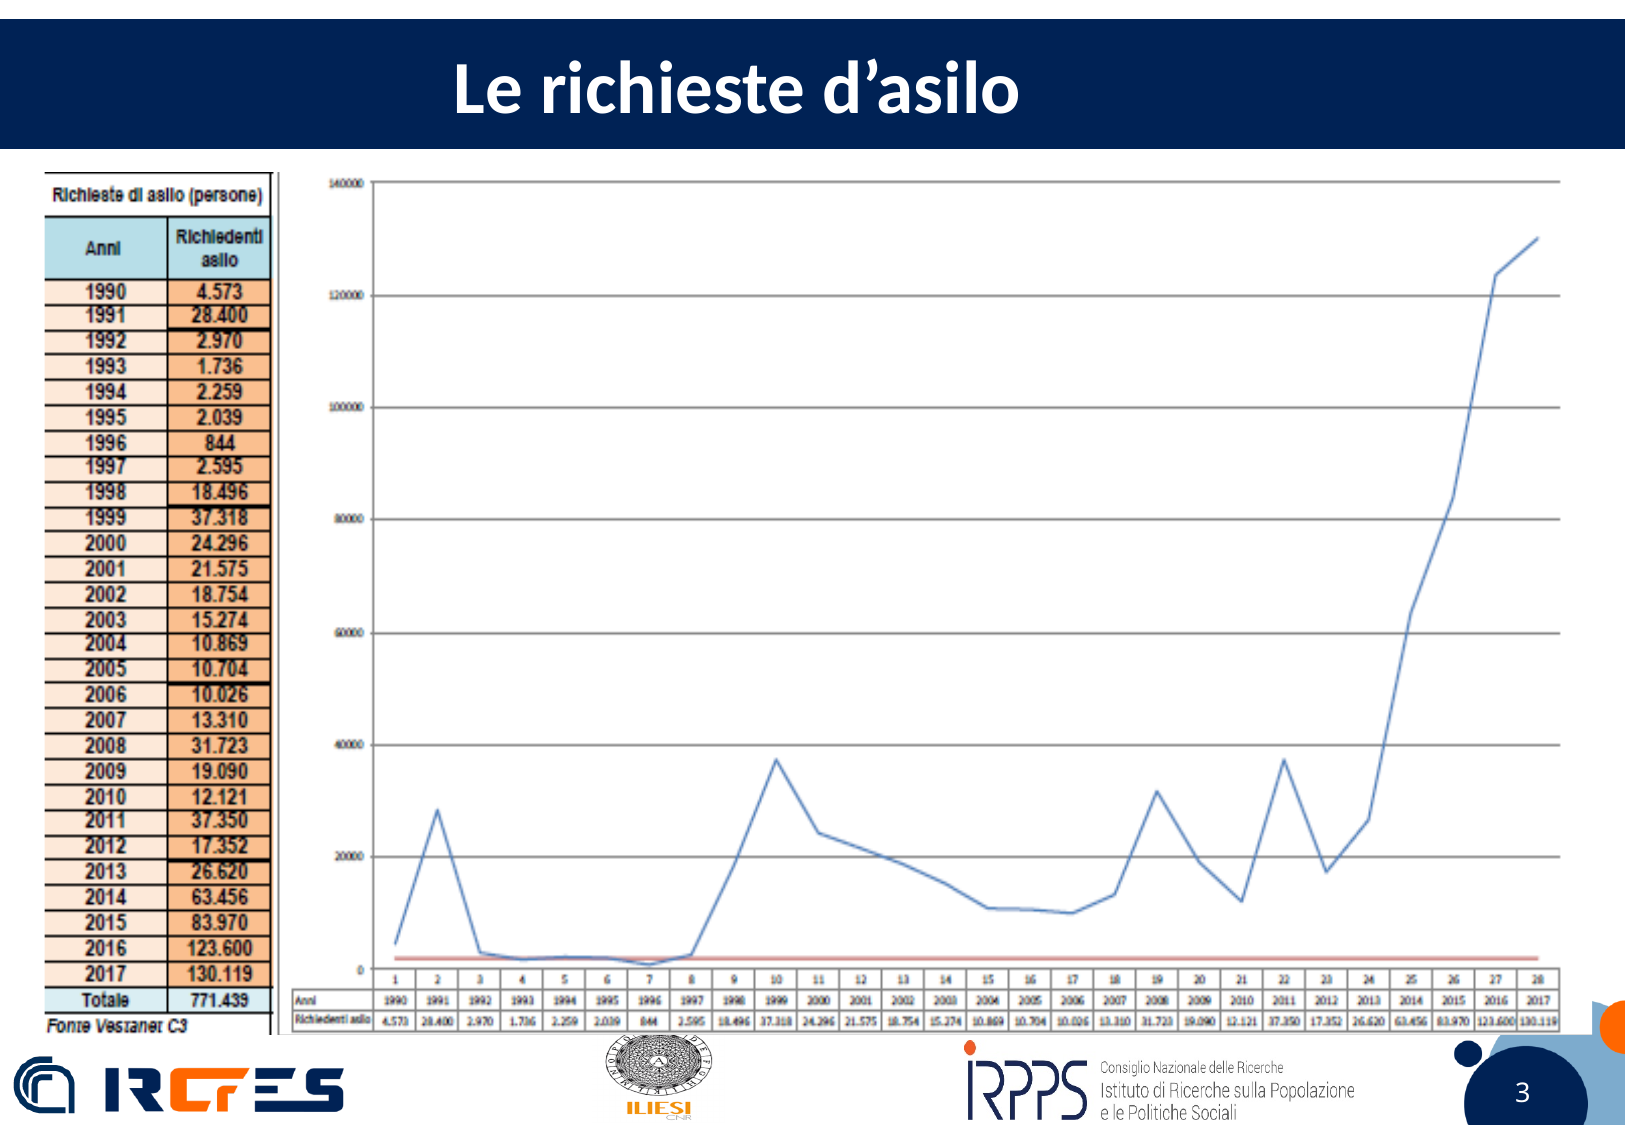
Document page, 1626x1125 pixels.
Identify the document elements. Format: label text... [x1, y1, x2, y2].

picture [964, 1040, 1354, 1120]
picture [103, 1066, 346, 1112]
picture [44, 172, 1625, 1125]
picture [9, 1051, 82, 1118]
text_box Le richieste d’asilo [139, 30, 1522, 136]
